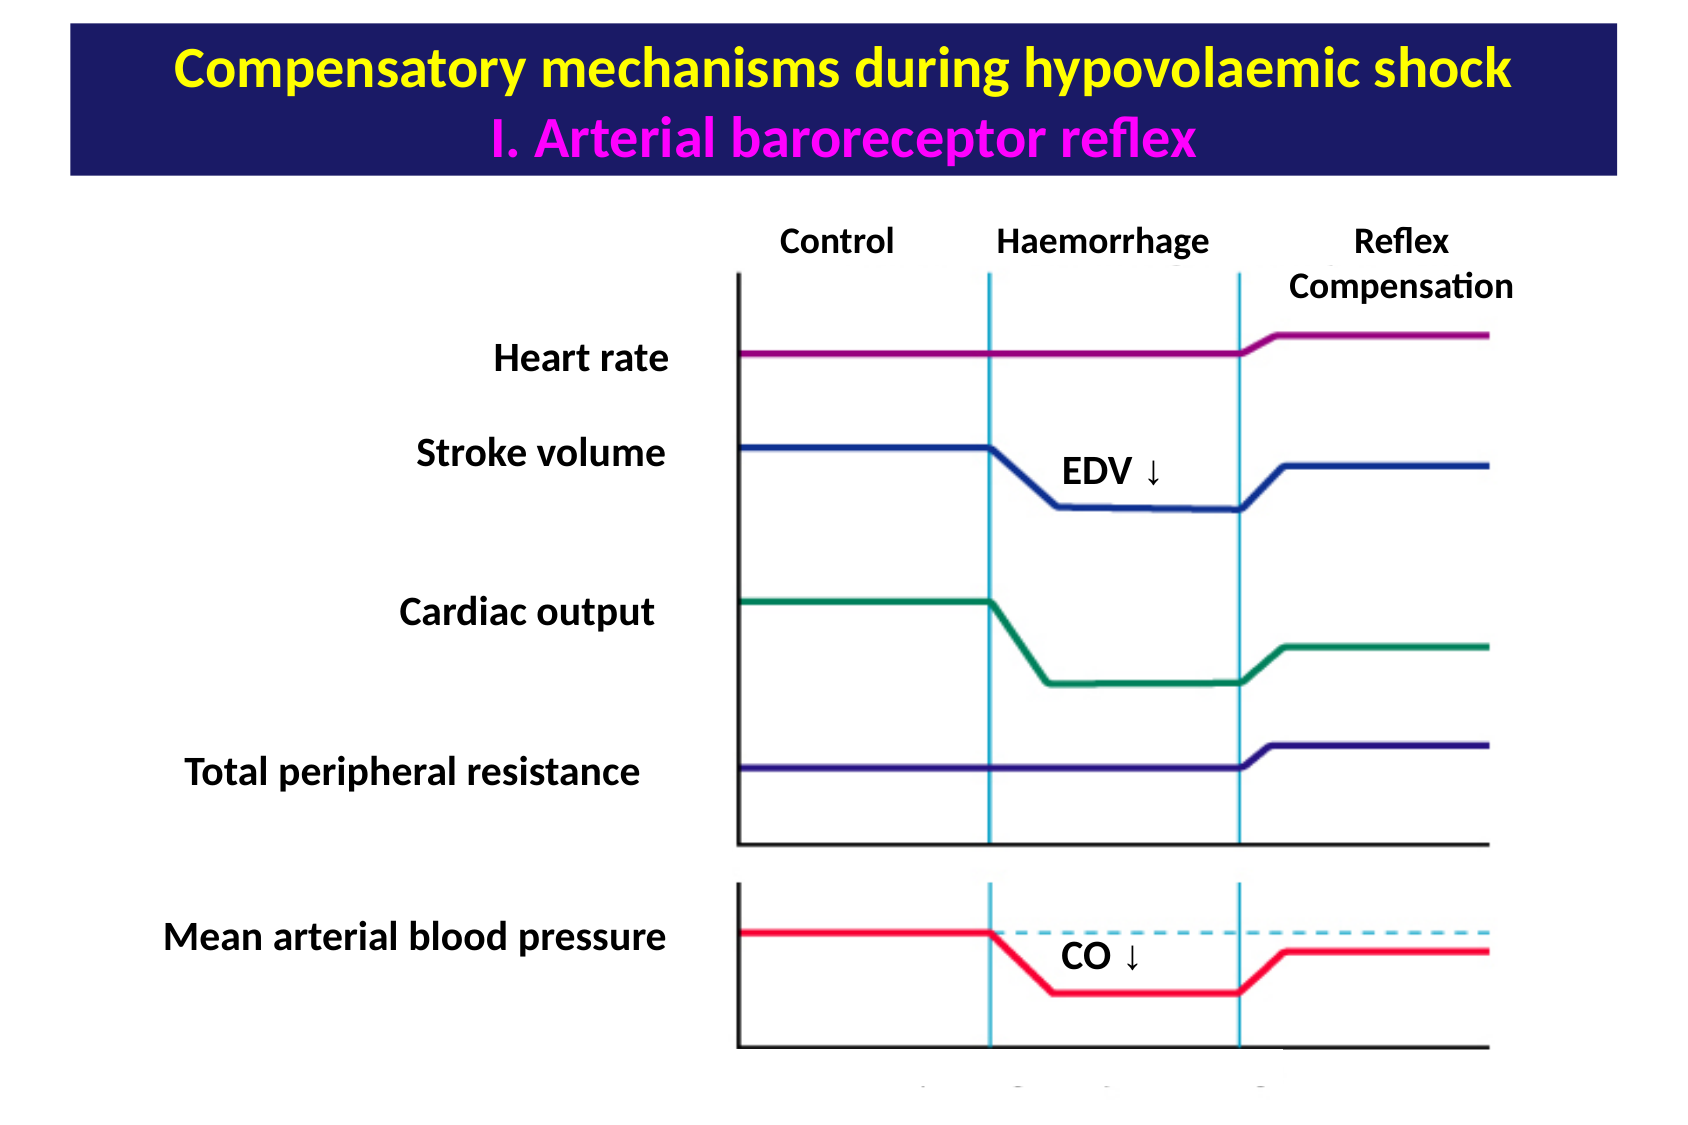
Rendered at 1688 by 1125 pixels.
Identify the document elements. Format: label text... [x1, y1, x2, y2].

text_box Compensatory mechanisms during hypovolaemic shock I. Arterial baroreceptor reflex [70, 23, 1618, 176]
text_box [145, 184, 1531, 1100]
